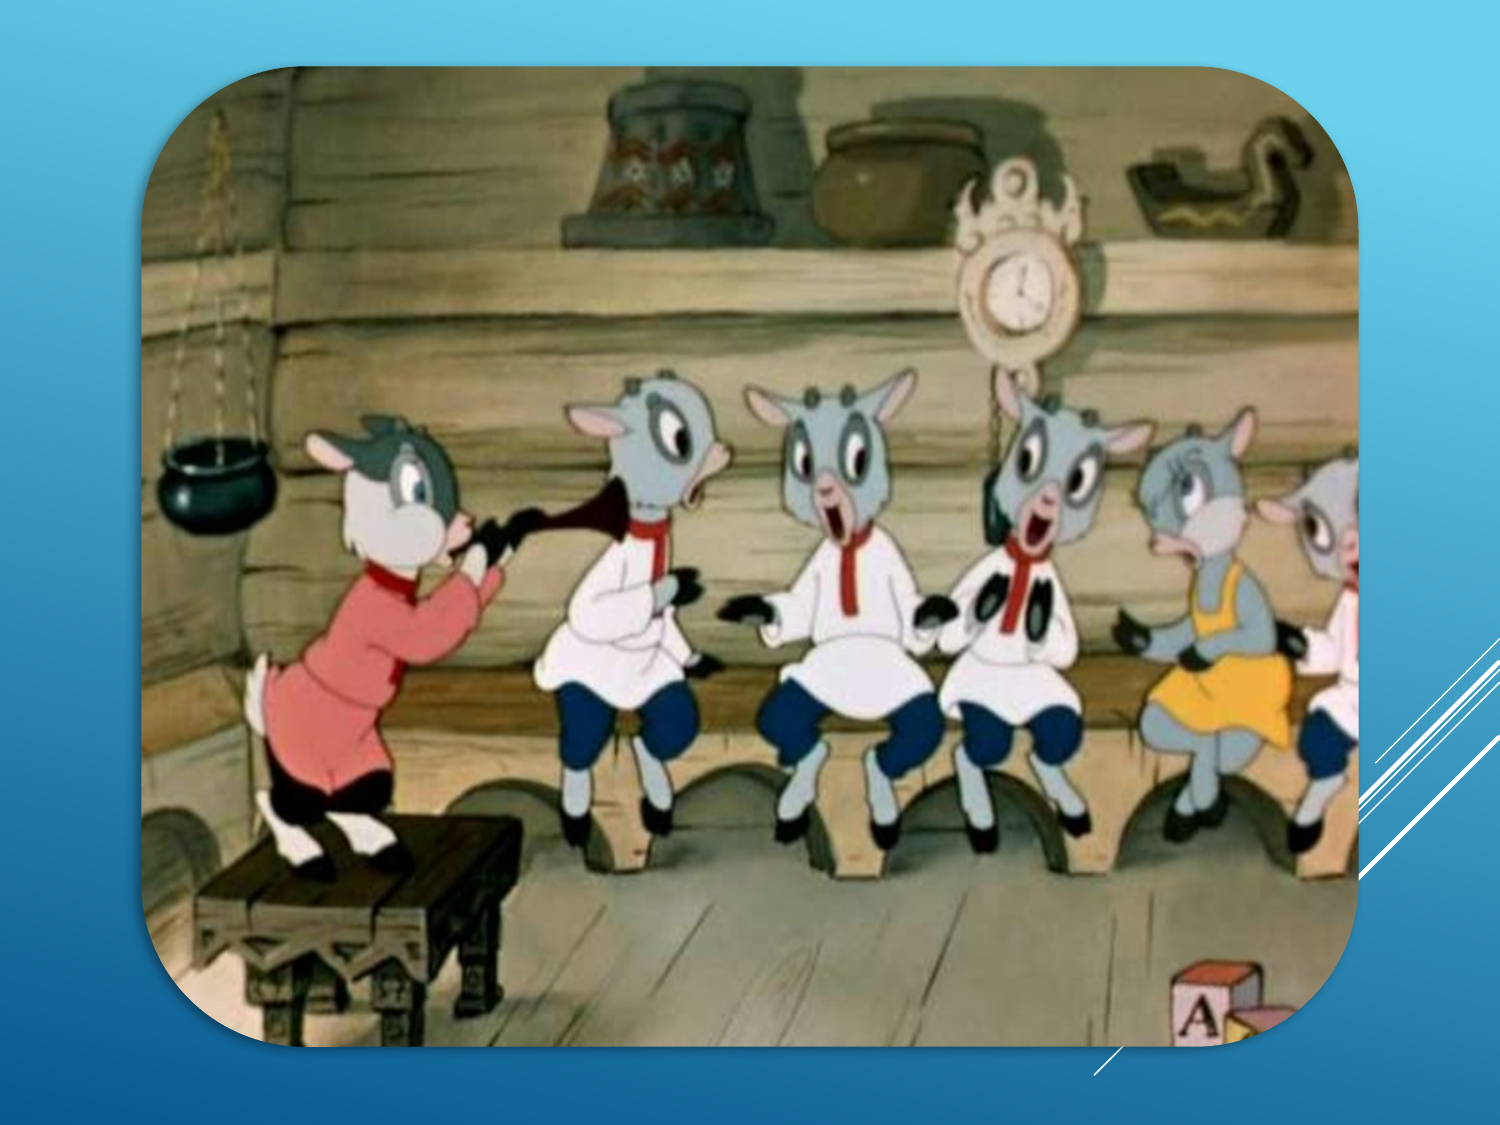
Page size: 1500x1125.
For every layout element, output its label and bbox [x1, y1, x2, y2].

list [141, 66, 1359, 1047]
